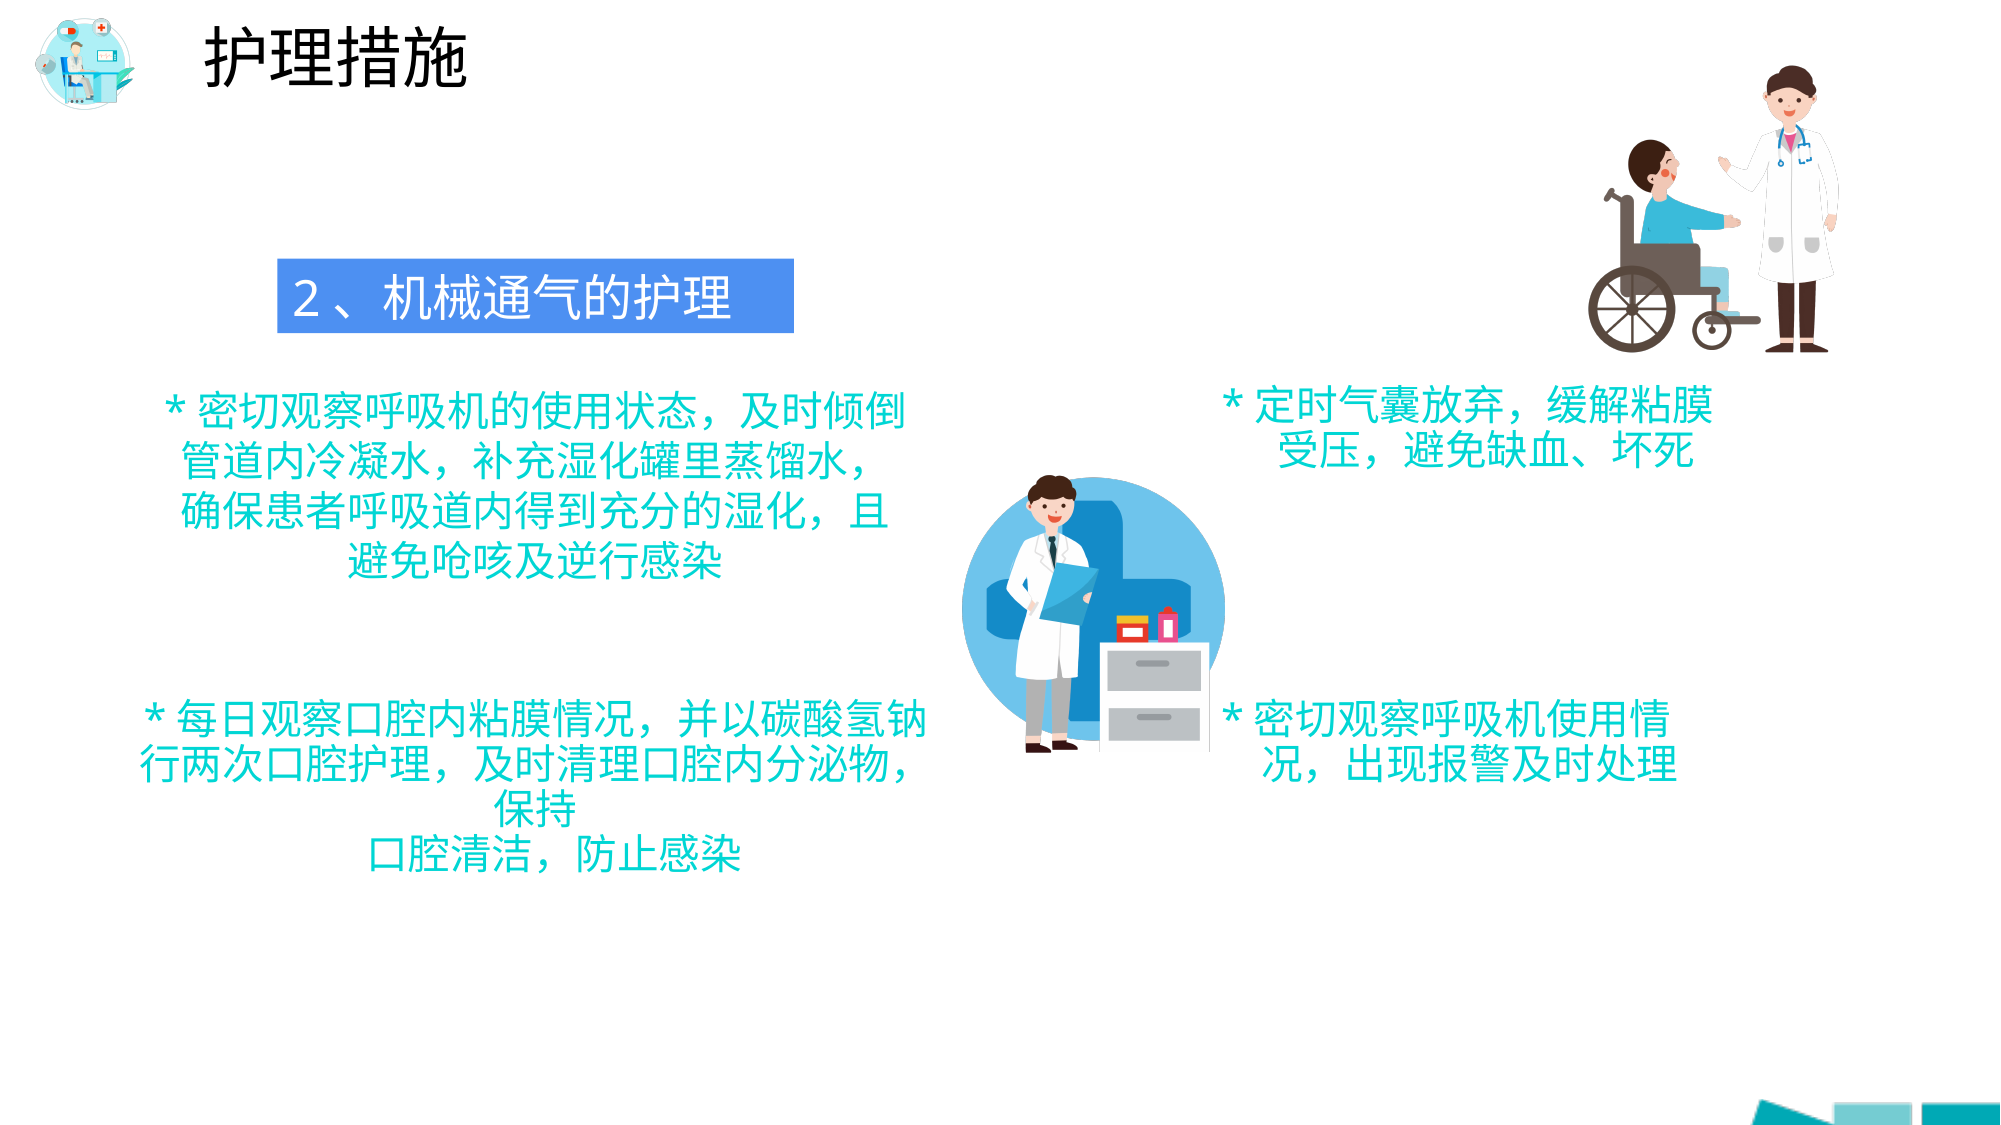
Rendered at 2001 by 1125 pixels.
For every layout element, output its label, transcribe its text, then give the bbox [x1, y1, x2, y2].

picture [1573, 62, 1870, 358]
text_box *定时气囊放弃，缓解粘膜 受压，避免缺血、坏死 [1066, 377, 1869, 483]
picture [27, 0, 146, 116]
text_box *密切观察呼吸机使用情 况，出现报警及时处理 [1040, 691, 1852, 796]
picture [947, 466, 1243, 762]
picture [1745, 1099, 2000, 1125]
text_box 护理措施 [187, 8, 485, 104]
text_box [148, 258, 923, 640]
text_box *每日观察口腔内粘膜情况，并以碳酸氢钠行两次口腔护理，及时清理口腔内分泌物，保持 口腔清洁，防止感染 [108, 691, 963, 886]
